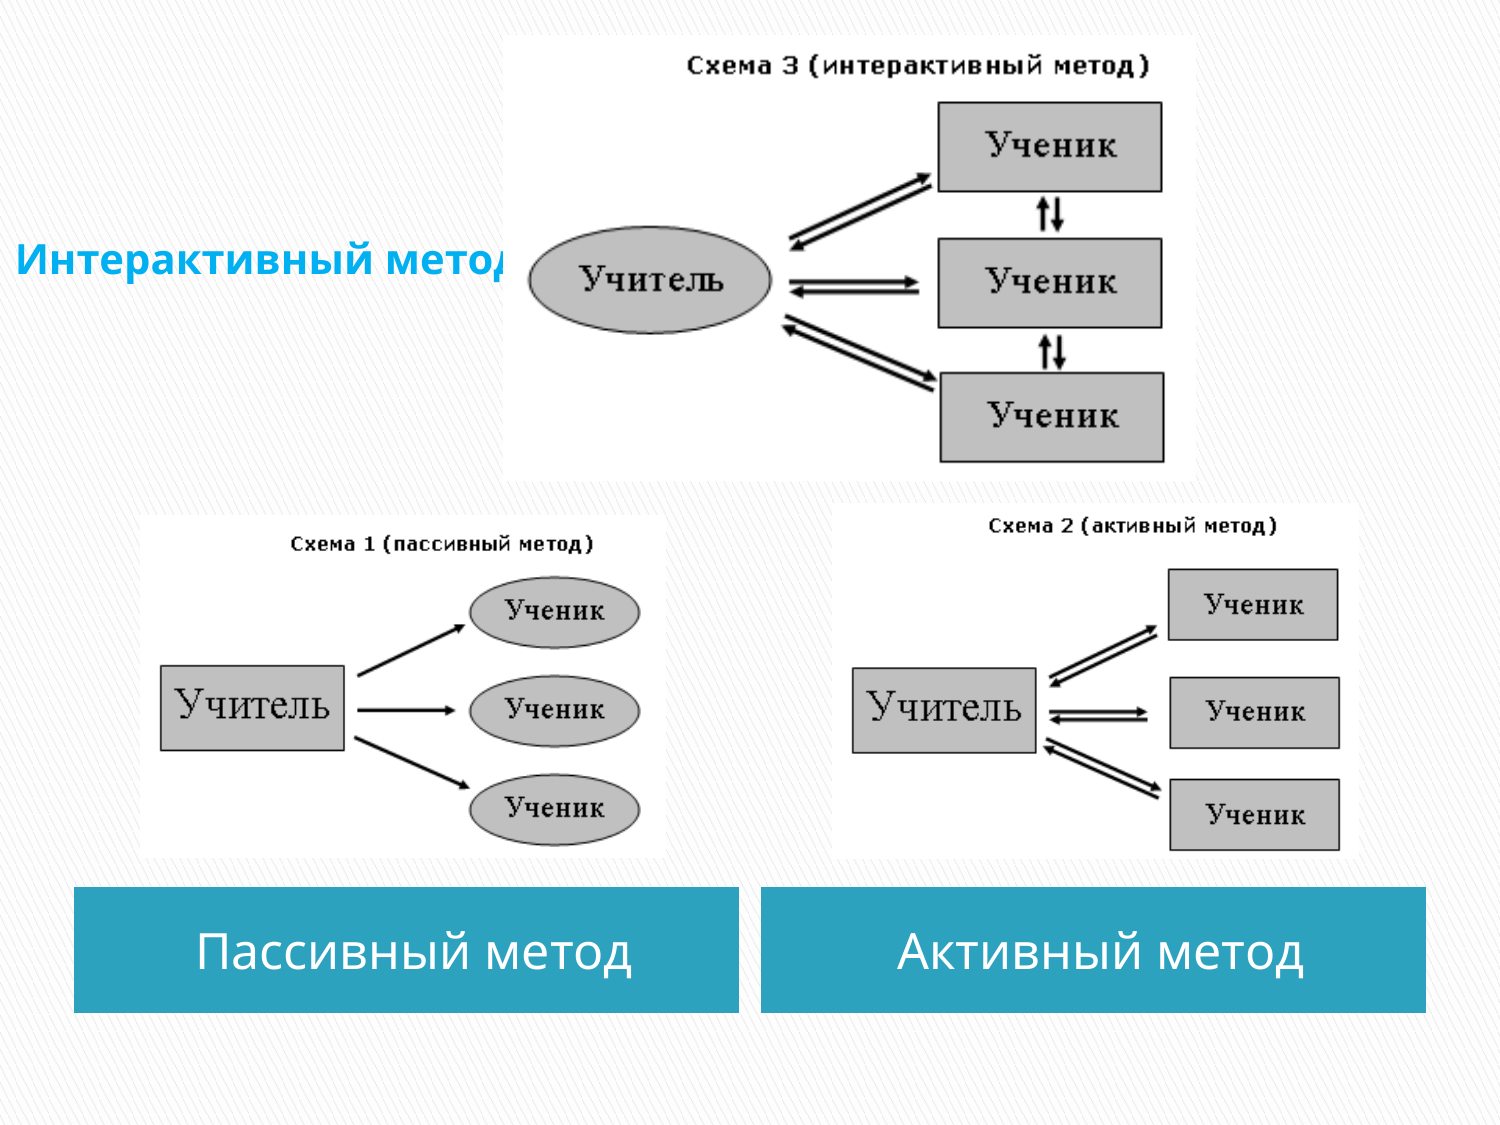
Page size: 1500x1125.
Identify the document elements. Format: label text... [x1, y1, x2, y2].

list Активный метод [761, 887, 1426, 1013]
title Интерактивный метод [0, 0, 1425, 516]
list Пассивный метод [74, 887, 739, 1013]
picture [503, 34, 1196, 481]
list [140, 515, 666, 858]
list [831, 503, 1359, 859]
